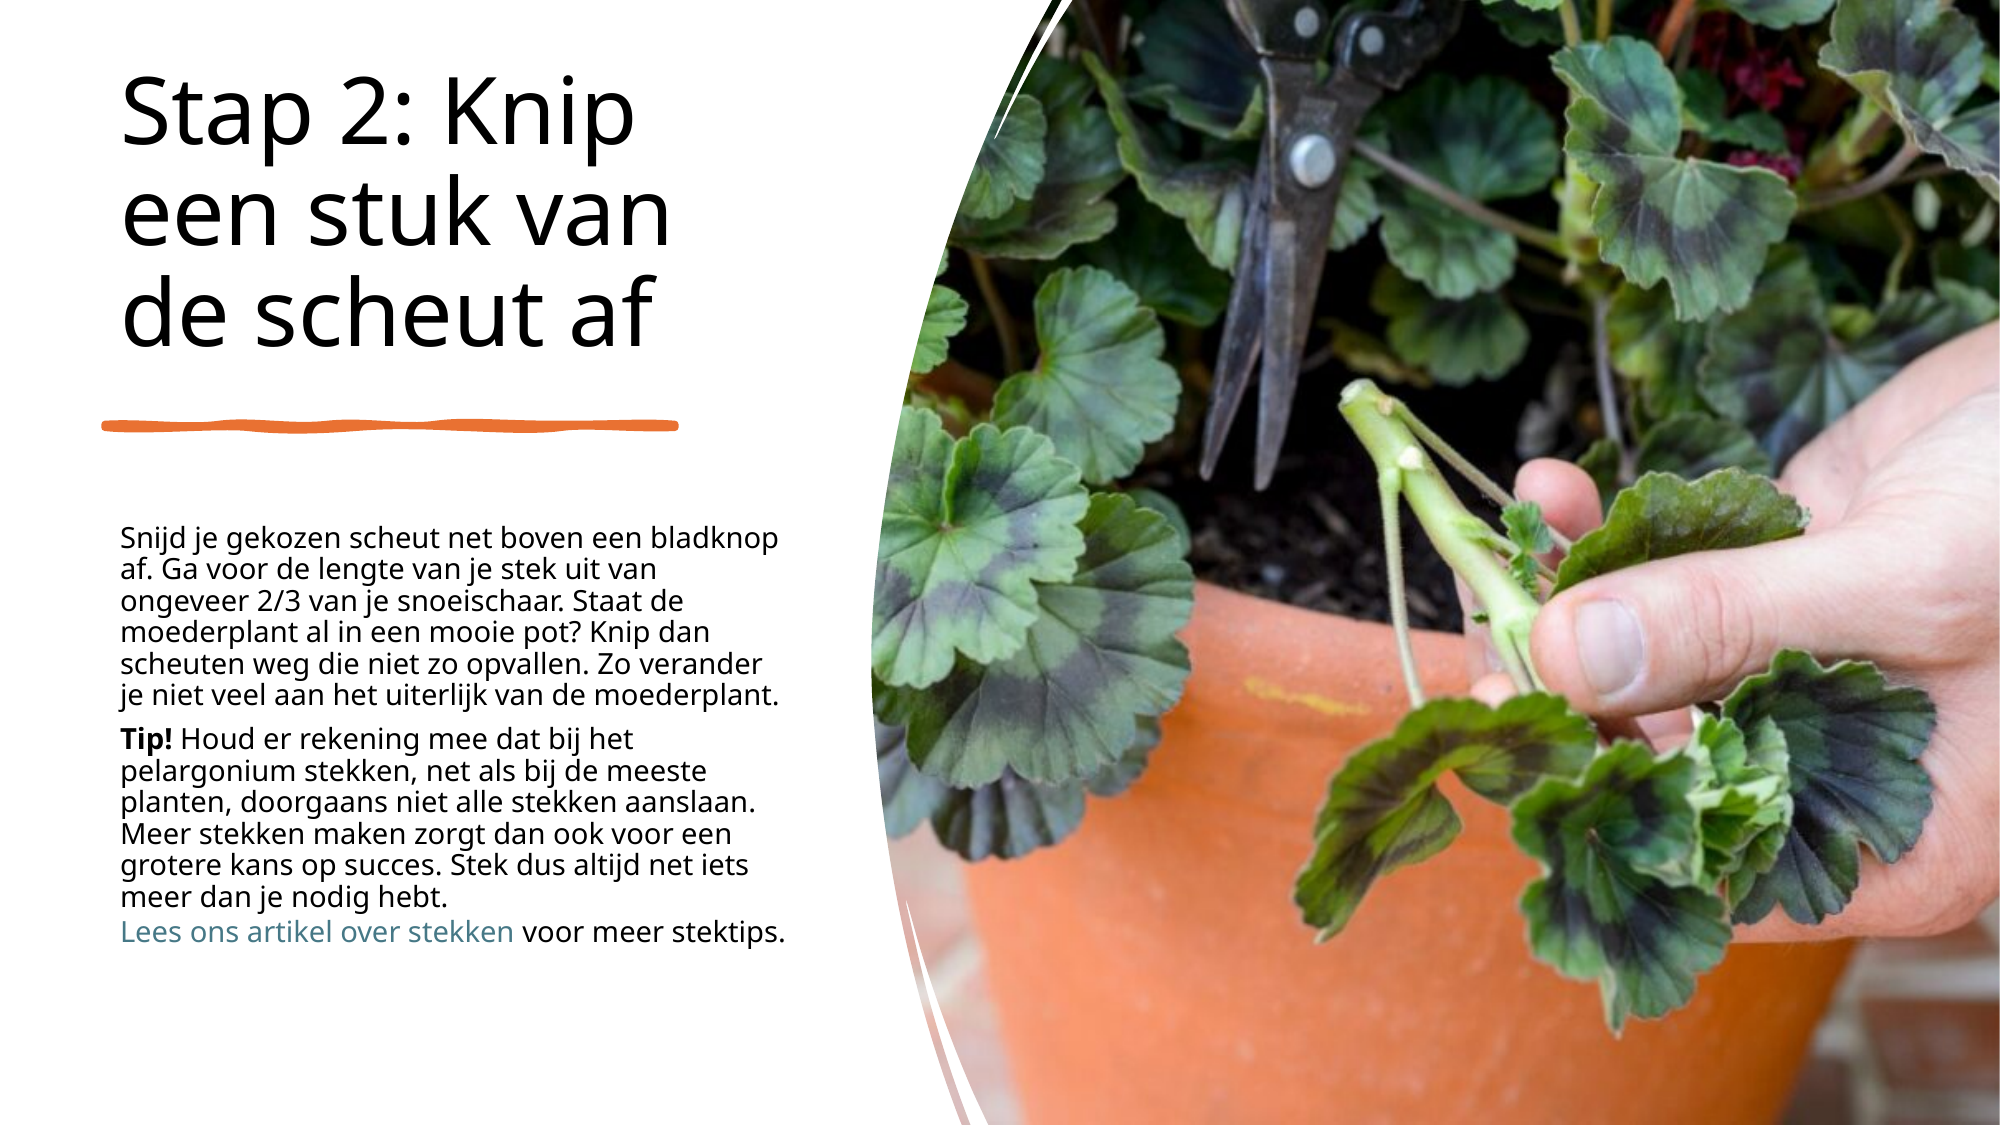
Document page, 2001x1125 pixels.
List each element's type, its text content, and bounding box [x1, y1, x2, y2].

text_box [0, 0, 870, 1125]
text_box [103, 420, 677, 432]
title Stap 2: Knip een stuk van de scheut af [105, 53, 822, 375]
list Snijd je gekozen scheut net boven een bladknop af. Ga voor de lengte van je stek uit van ongeveer 2/3 van je snoeischaar. Staat de moederplant al in een mooie pot? Knip dan scheuten weg die niet zo opvallen. Zo verander je niet veel aan het uiterlijk van de moederplant. Tip! Houd er rekening mee dat bij het pelargonium stekken, net als bij de meeste planten, doorgaans niet alle stekken aanslaan. Meer stekken maken zorgt dan ook voor een grotere kans op succes. Stek dus altijd net iets meer dan je nodig hebt. Lees ons artikel over stekken voor meer stektips. [105, 471, 802, 1016]
picture [870, 0, 2000, 1125]
